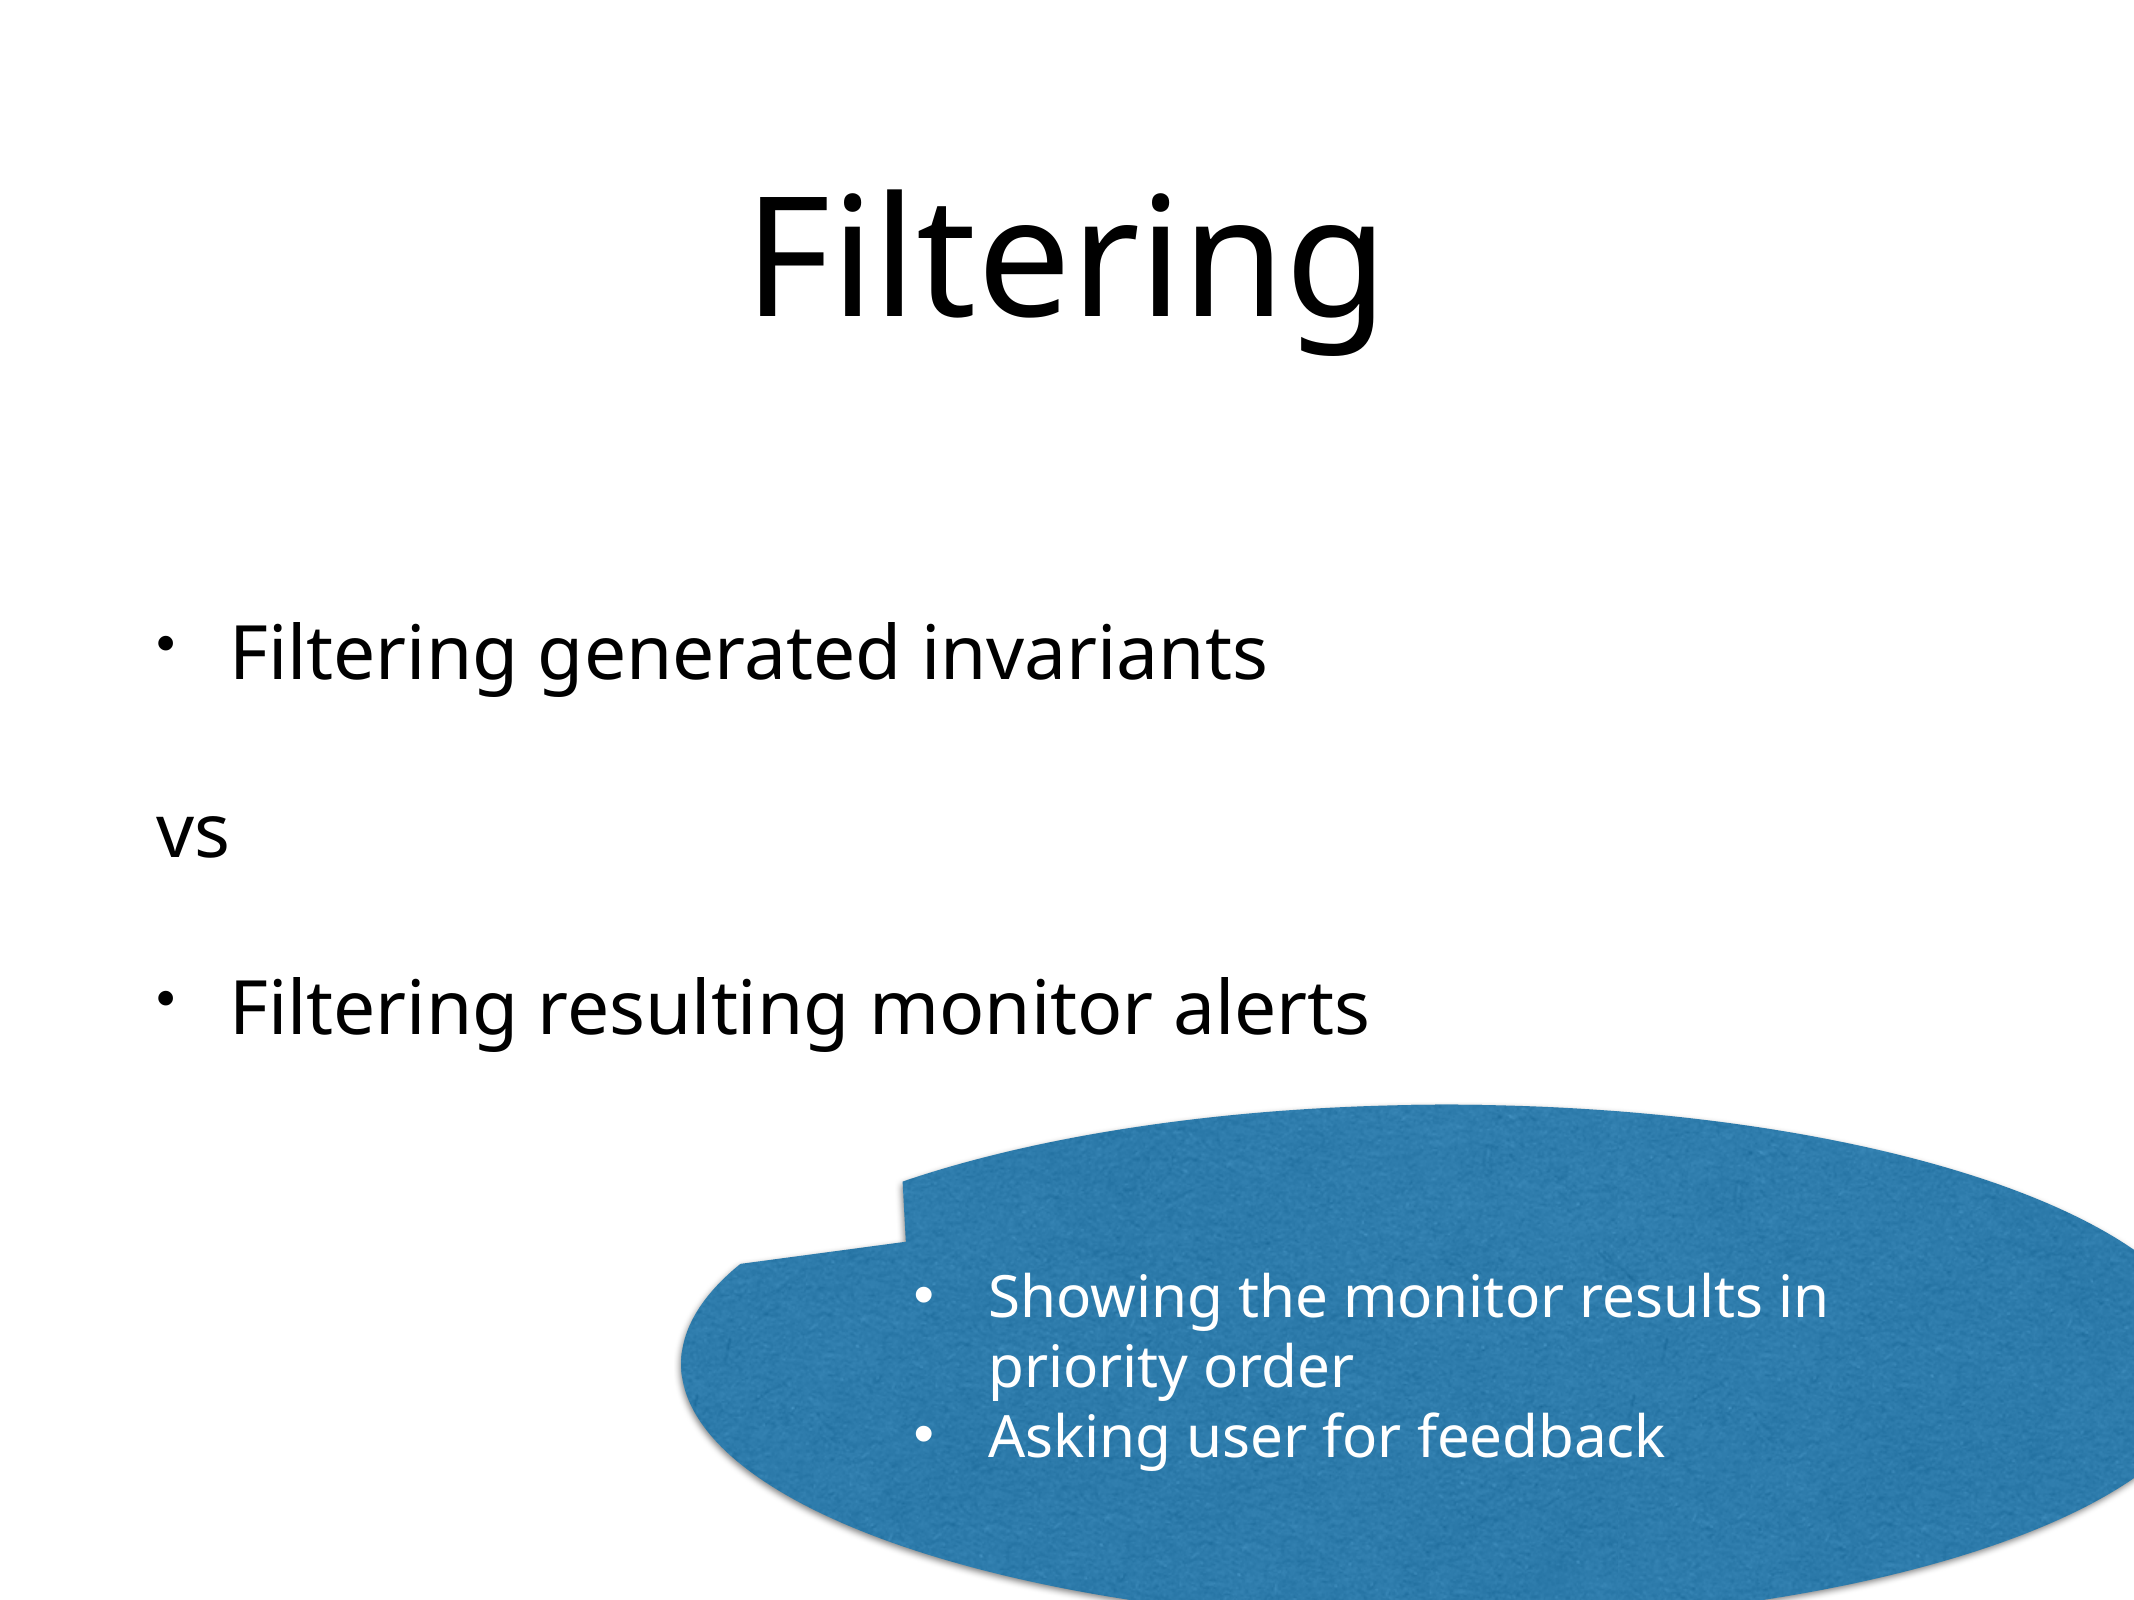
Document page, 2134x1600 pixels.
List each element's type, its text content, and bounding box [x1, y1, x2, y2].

text_box Showing the monitor results in priority order Asking user for feedback [681, 1104, 2134, 1600]
title Filtering [155, 72, 1978, 426]
list Filtering generated invariants vs Filtering resulting monitor alerts [155, 426, 1978, 1459]
